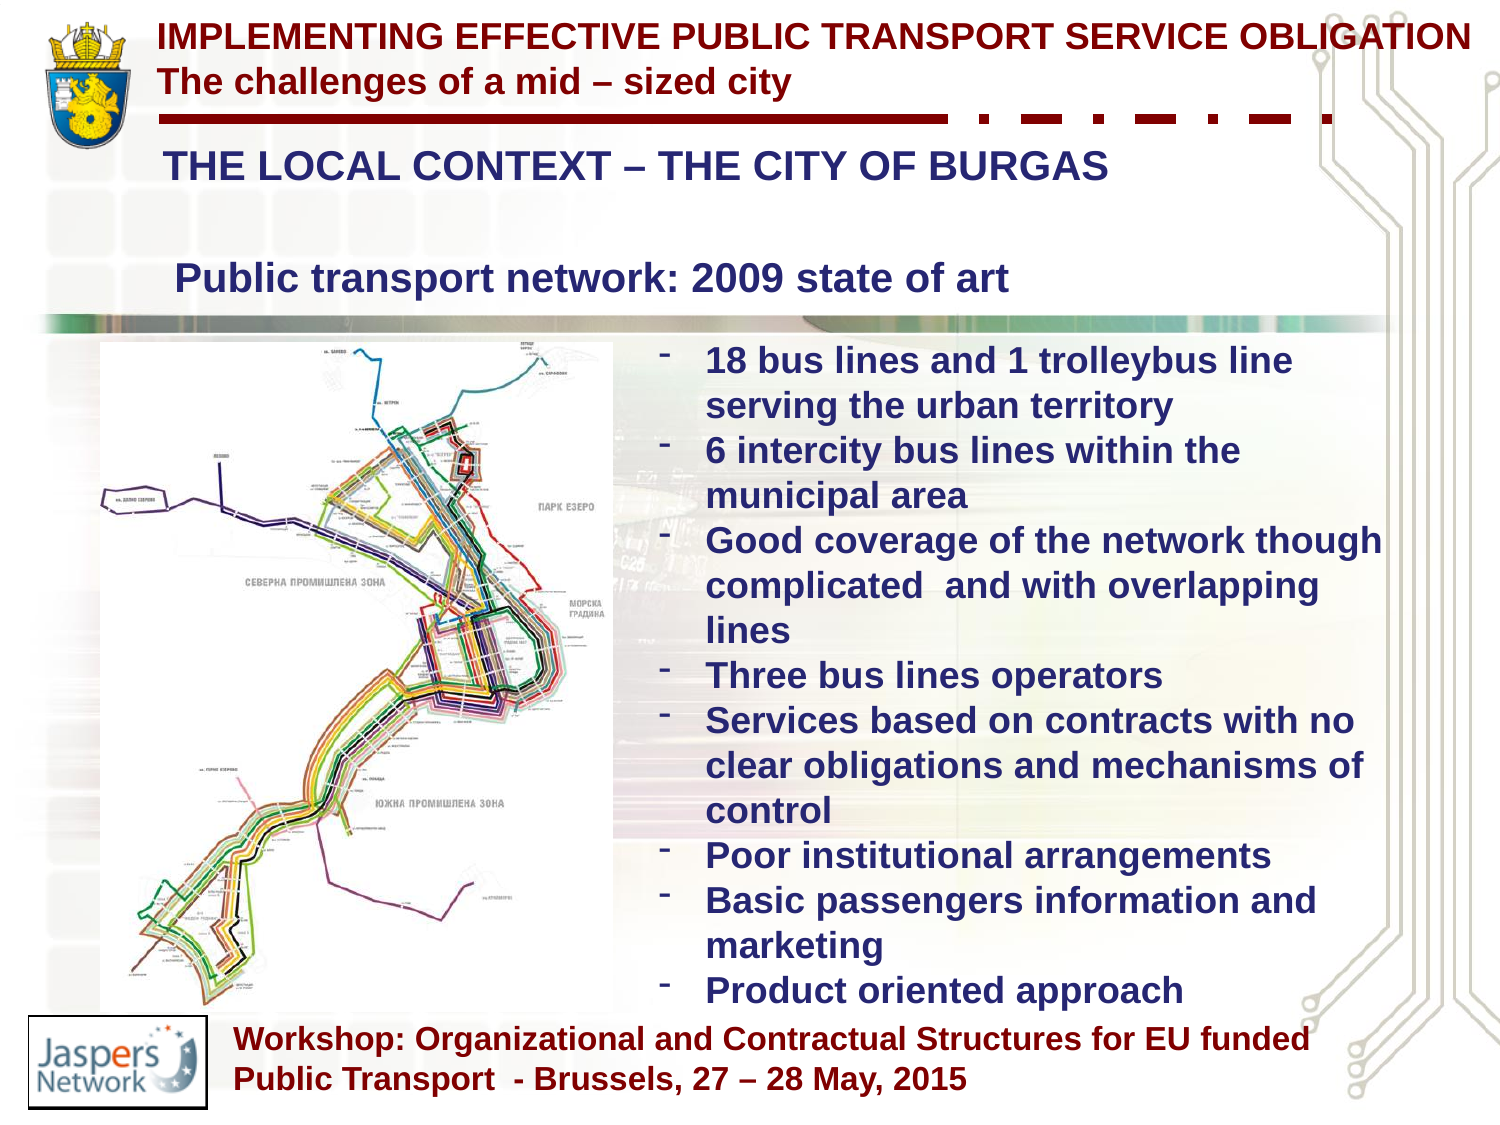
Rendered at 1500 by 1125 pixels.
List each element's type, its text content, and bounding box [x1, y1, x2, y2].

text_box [41, 0, 1500, 160]
text_box THE LOCAL CONTEXT – THE CITY OF BURGAS [147, 169, 1468, 220]
picture [0, 0, 1500, 1125]
text_box Public transport network: 2009 state of art [159, 219, 1480, 333]
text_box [29, 1009, 1389, 1109]
text_box 18 bus lines and 1 trolleybus line serving the urban territory 6 intercity bus lines within the municipal area Good coverage of the network though complicated and with overlapping lines Three bus lines operators Services based on contracts with no clear obligations and mechanisms of control Poor institutional arrangements Basic passengers information and marketing Product oriented approach [643, 333, 1424, 1063]
